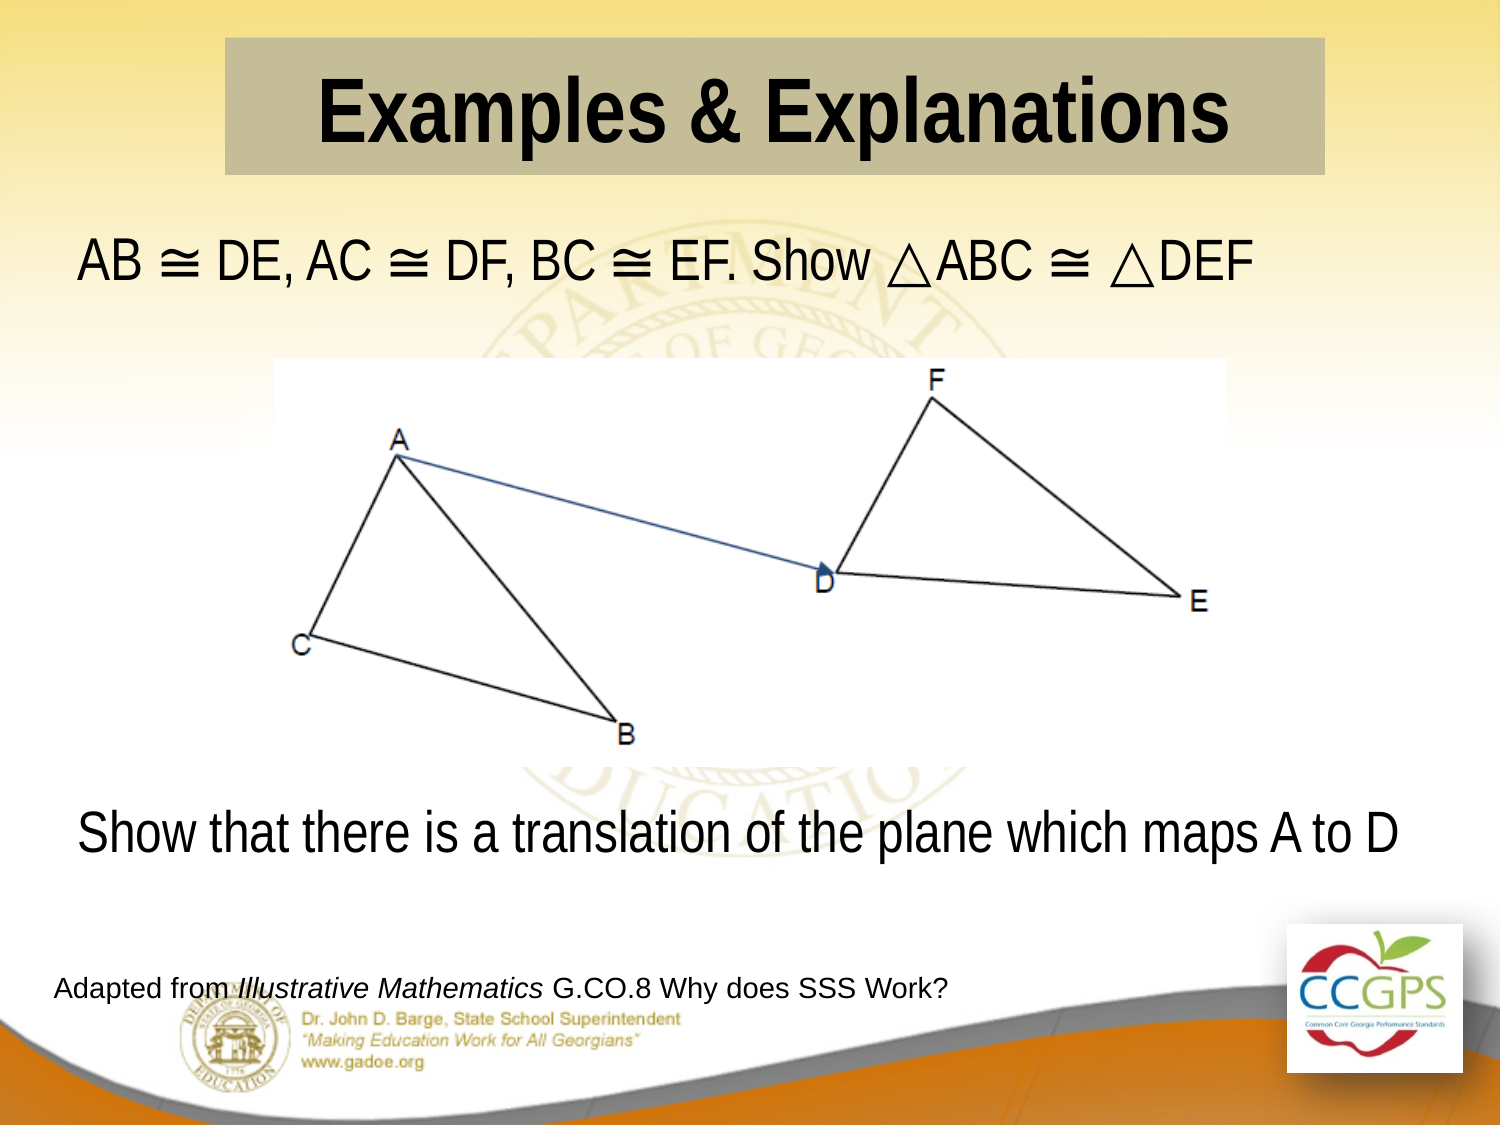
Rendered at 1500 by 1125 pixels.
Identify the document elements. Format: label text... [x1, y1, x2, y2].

text_box Adapted from Illustrative Mathematics G.CO.8 Why does SSS Work? [38, 961, 965, 1012]
title Examples & Explanations [224, 37, 1326, 176]
subtitle AB ≅ DE, AC ≅ DF, BC ≅ EF. Show △ABC ≅ △DEF Show that there is a translation of the plane which maps A to D [62, 212, 1426, 926]
picture [0, 0, 1500, 1125]
